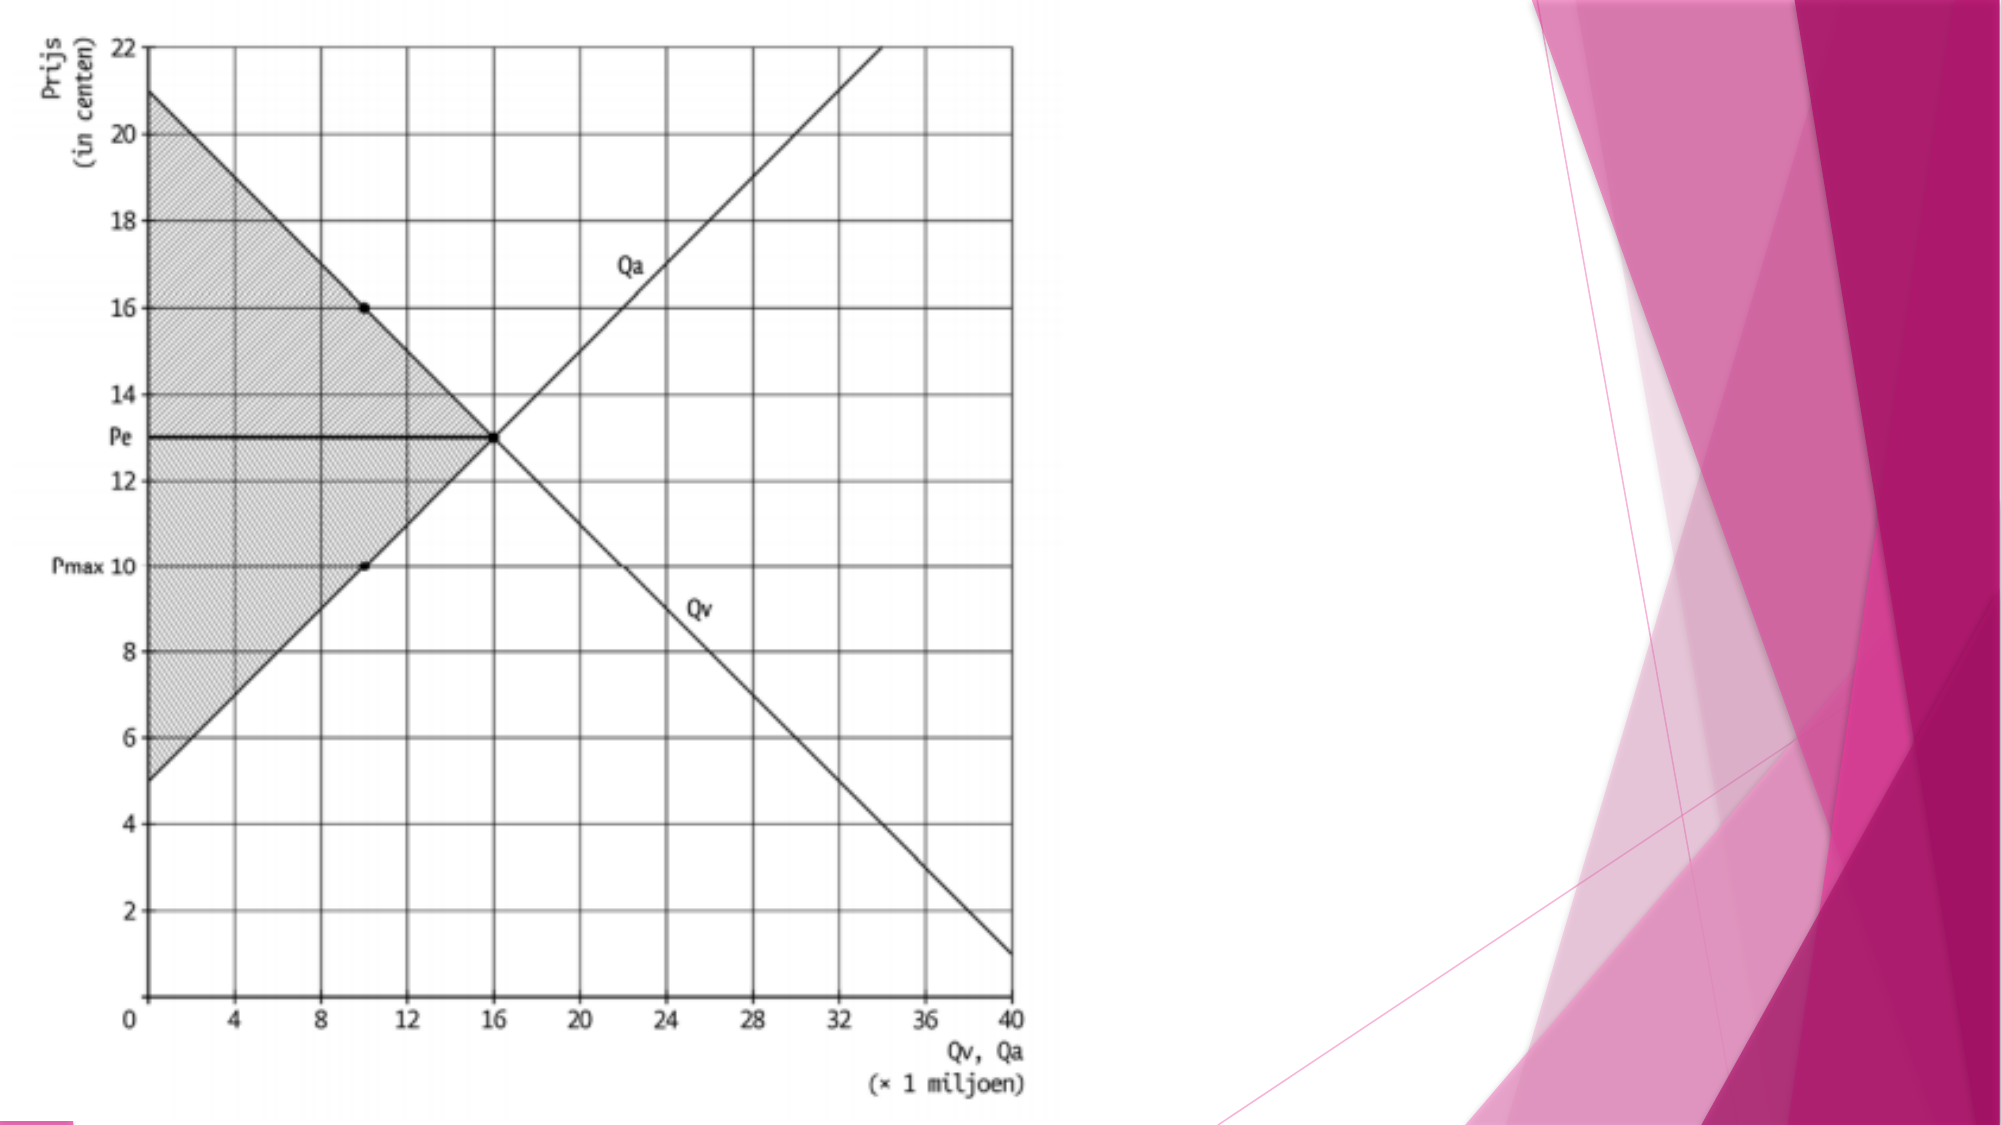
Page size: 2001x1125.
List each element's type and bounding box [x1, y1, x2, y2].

picture [0, 0, 1065, 1122]
